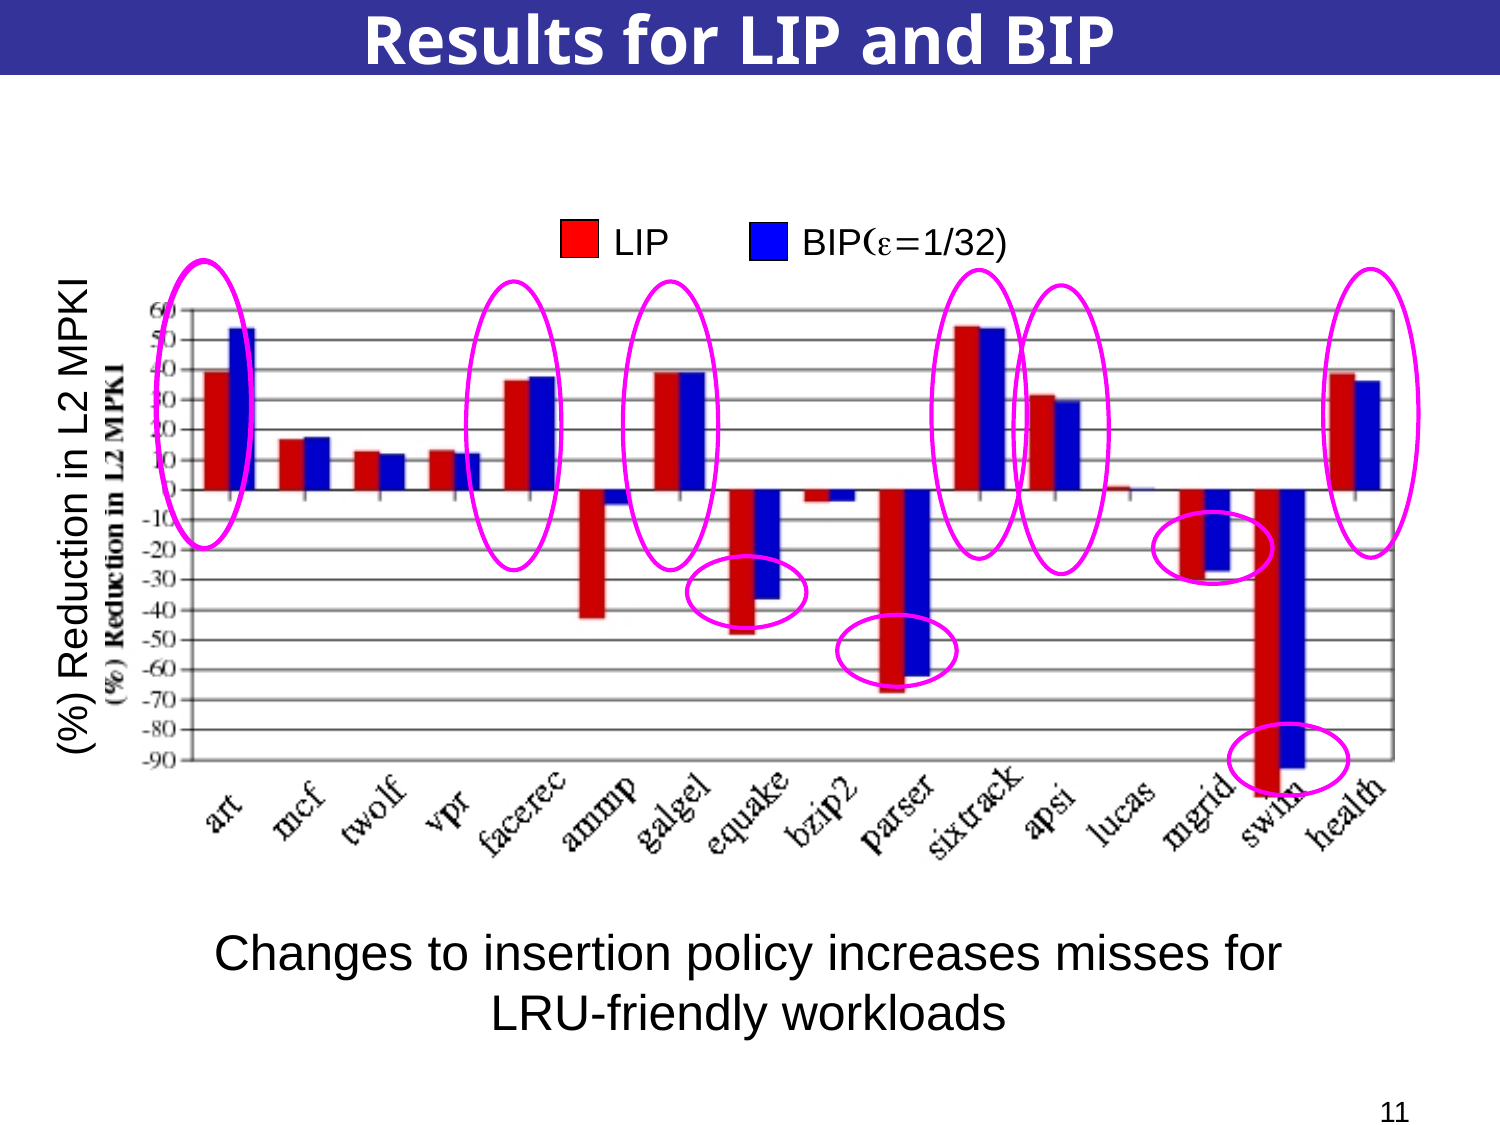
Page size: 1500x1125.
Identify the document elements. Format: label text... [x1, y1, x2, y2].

title Results for LIP and BIP [0, 0, 1500, 75]
text_box (%) Reduction in L2 MPKI [38, 261, 103, 772]
slide_number 11 [1074, 1085, 1425, 1125]
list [104, 301, 1396, 874]
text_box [560, 210, 1025, 258]
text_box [155, 259, 1419, 575]
text_box Changes to insertion policy increases misses for LRU-friendly workloads [137, 912, 1360, 1048]
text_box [686, 511, 1349, 796]
